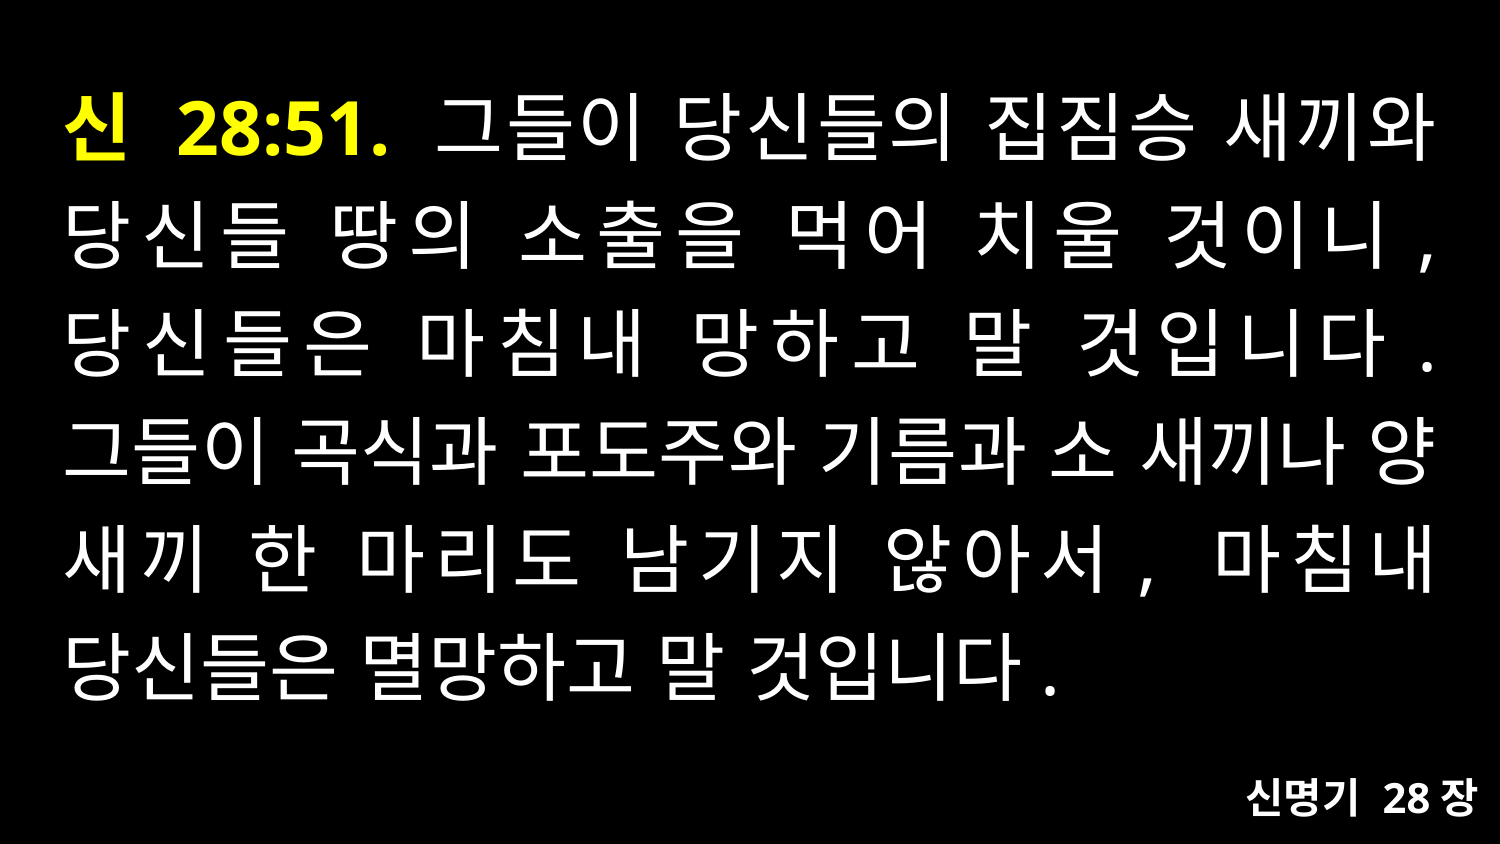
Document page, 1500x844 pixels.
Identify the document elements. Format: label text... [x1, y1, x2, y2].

subtitle 신명기 28장 [916, 770, 1500, 844]
title 신 28:51. 그들이 당신들의 집짐승 새끼와 당신들 땅의 소출을 먹어 치울 것이니, 당신들은 마침내 망하고 말 것입니다. 그들이 곡식과 포도주와 기름과 소 새끼나 양 새끼 한 마리도 남기지 않아서, 마침내 당신들은 멸망하고 말 것입니다. [0, 0, 1500, 844]
